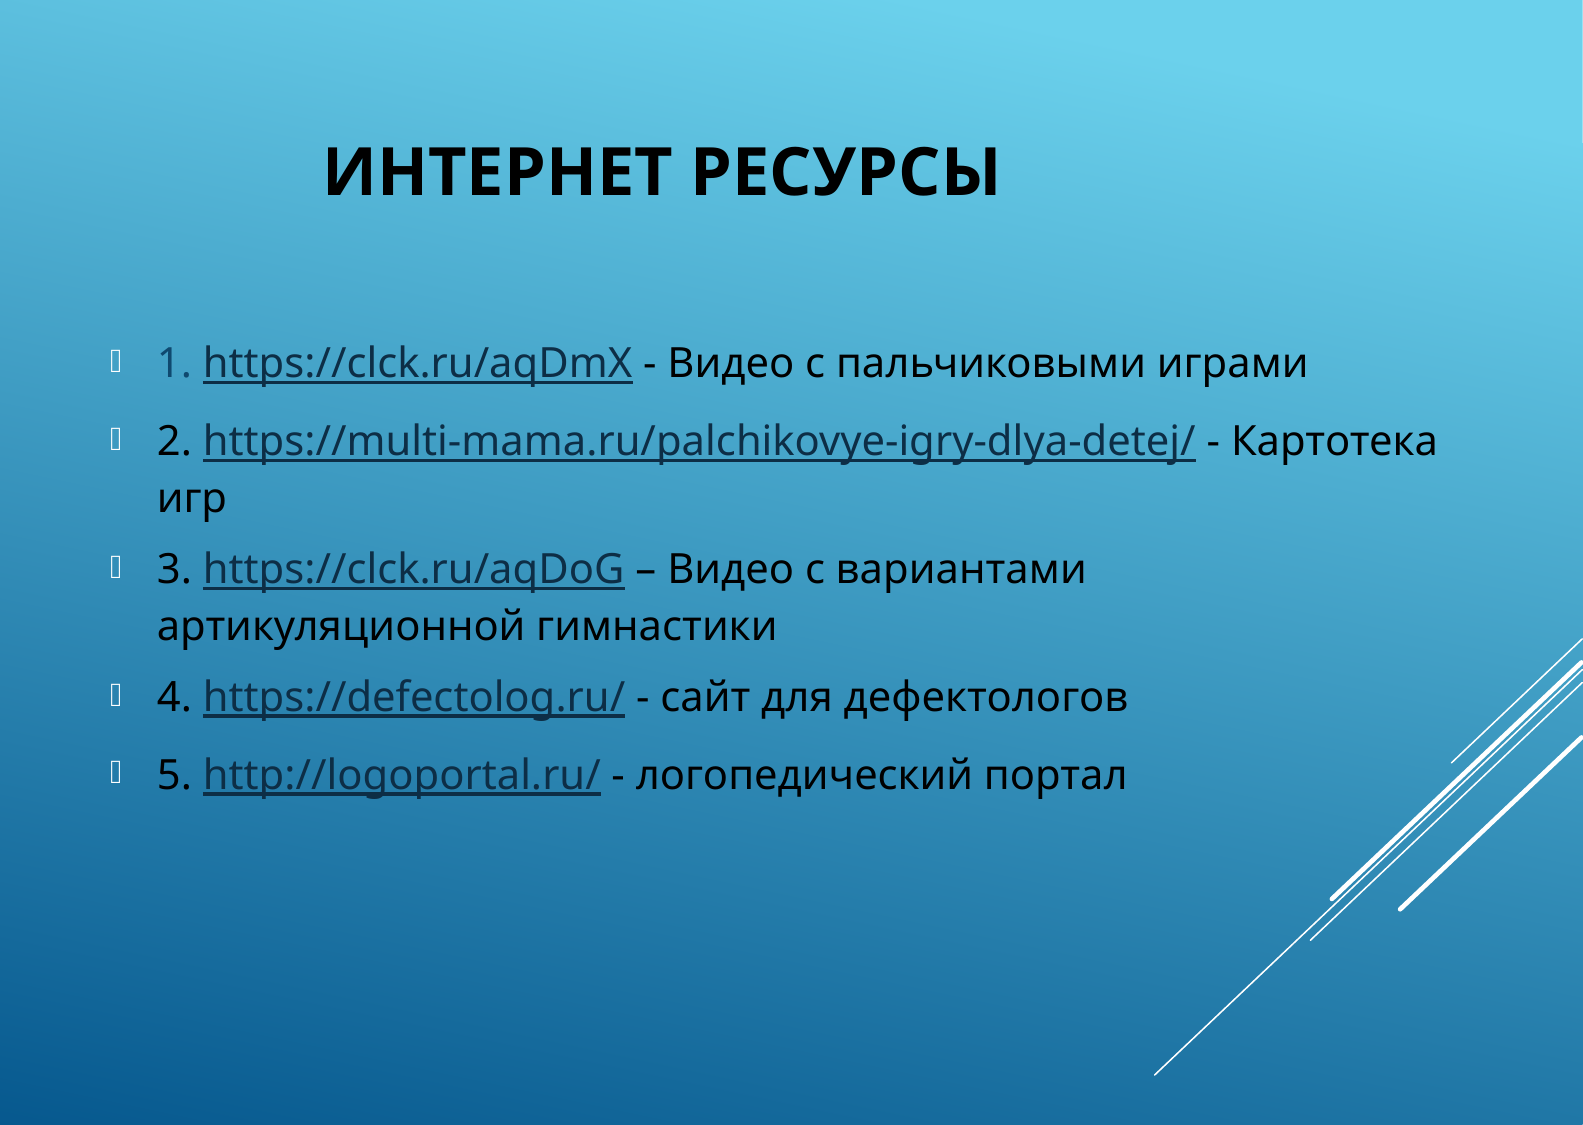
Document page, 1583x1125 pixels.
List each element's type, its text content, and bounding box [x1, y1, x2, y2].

list 1. https://clck.ru/aqDmX - Видео с пальчиковыми играми 2. https://multi-mama.ru/palchikovye-igry-dlya-detej/ - Картотека игр 3. https://clck.ru/aqDoG – Видео с вариантами артикуляционной гимнастики 4. https://defectolog.ru/ - сайт для дефектологов 5. http://logoportal.ru/ - логопедический портал [94, 219, 1477, 992]
title Интернет ресурсы [94, 83, 1230, 219]
